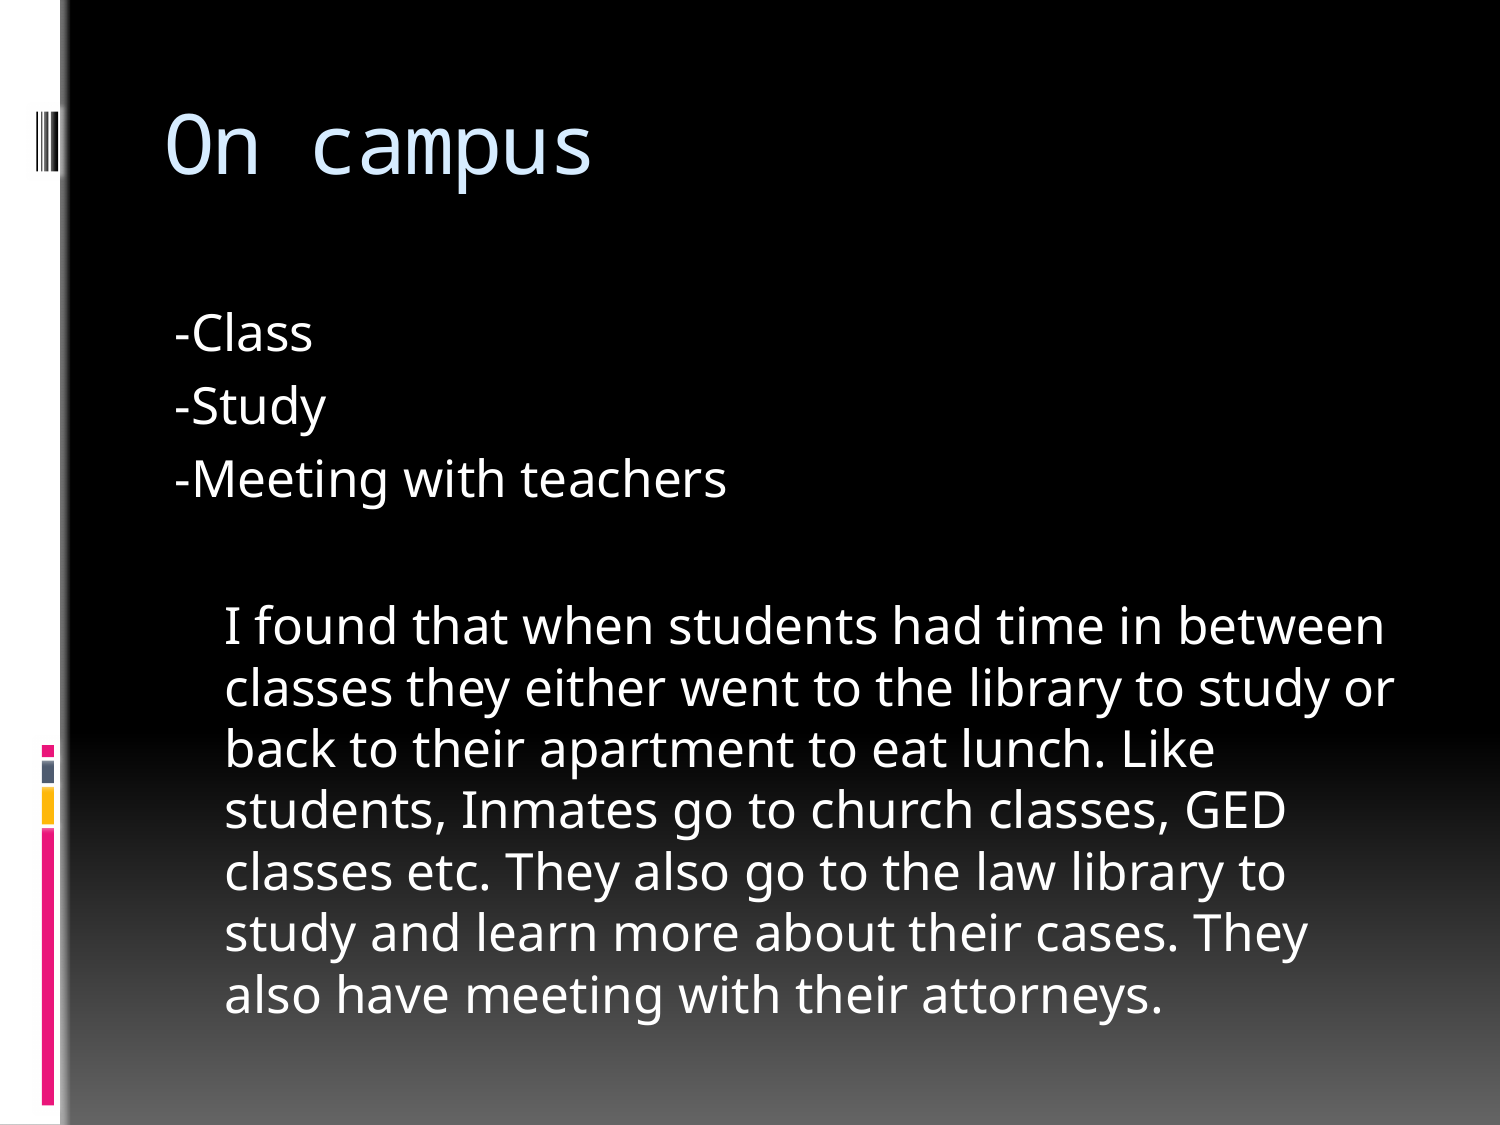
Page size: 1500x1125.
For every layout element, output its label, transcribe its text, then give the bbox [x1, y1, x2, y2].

list -Class -Study -Meeting with teachers I found that when students had time in between classes they either went to the library to study or back to their apartment to eat lunch. Like students, Inmates go to church classes, GED classes etc. They also go to the law library to study and learn more about their cases. They also have meeting with their attorneys. [150, 292, 1425, 1043]
title On campus [150, 83, 1425, 234]
